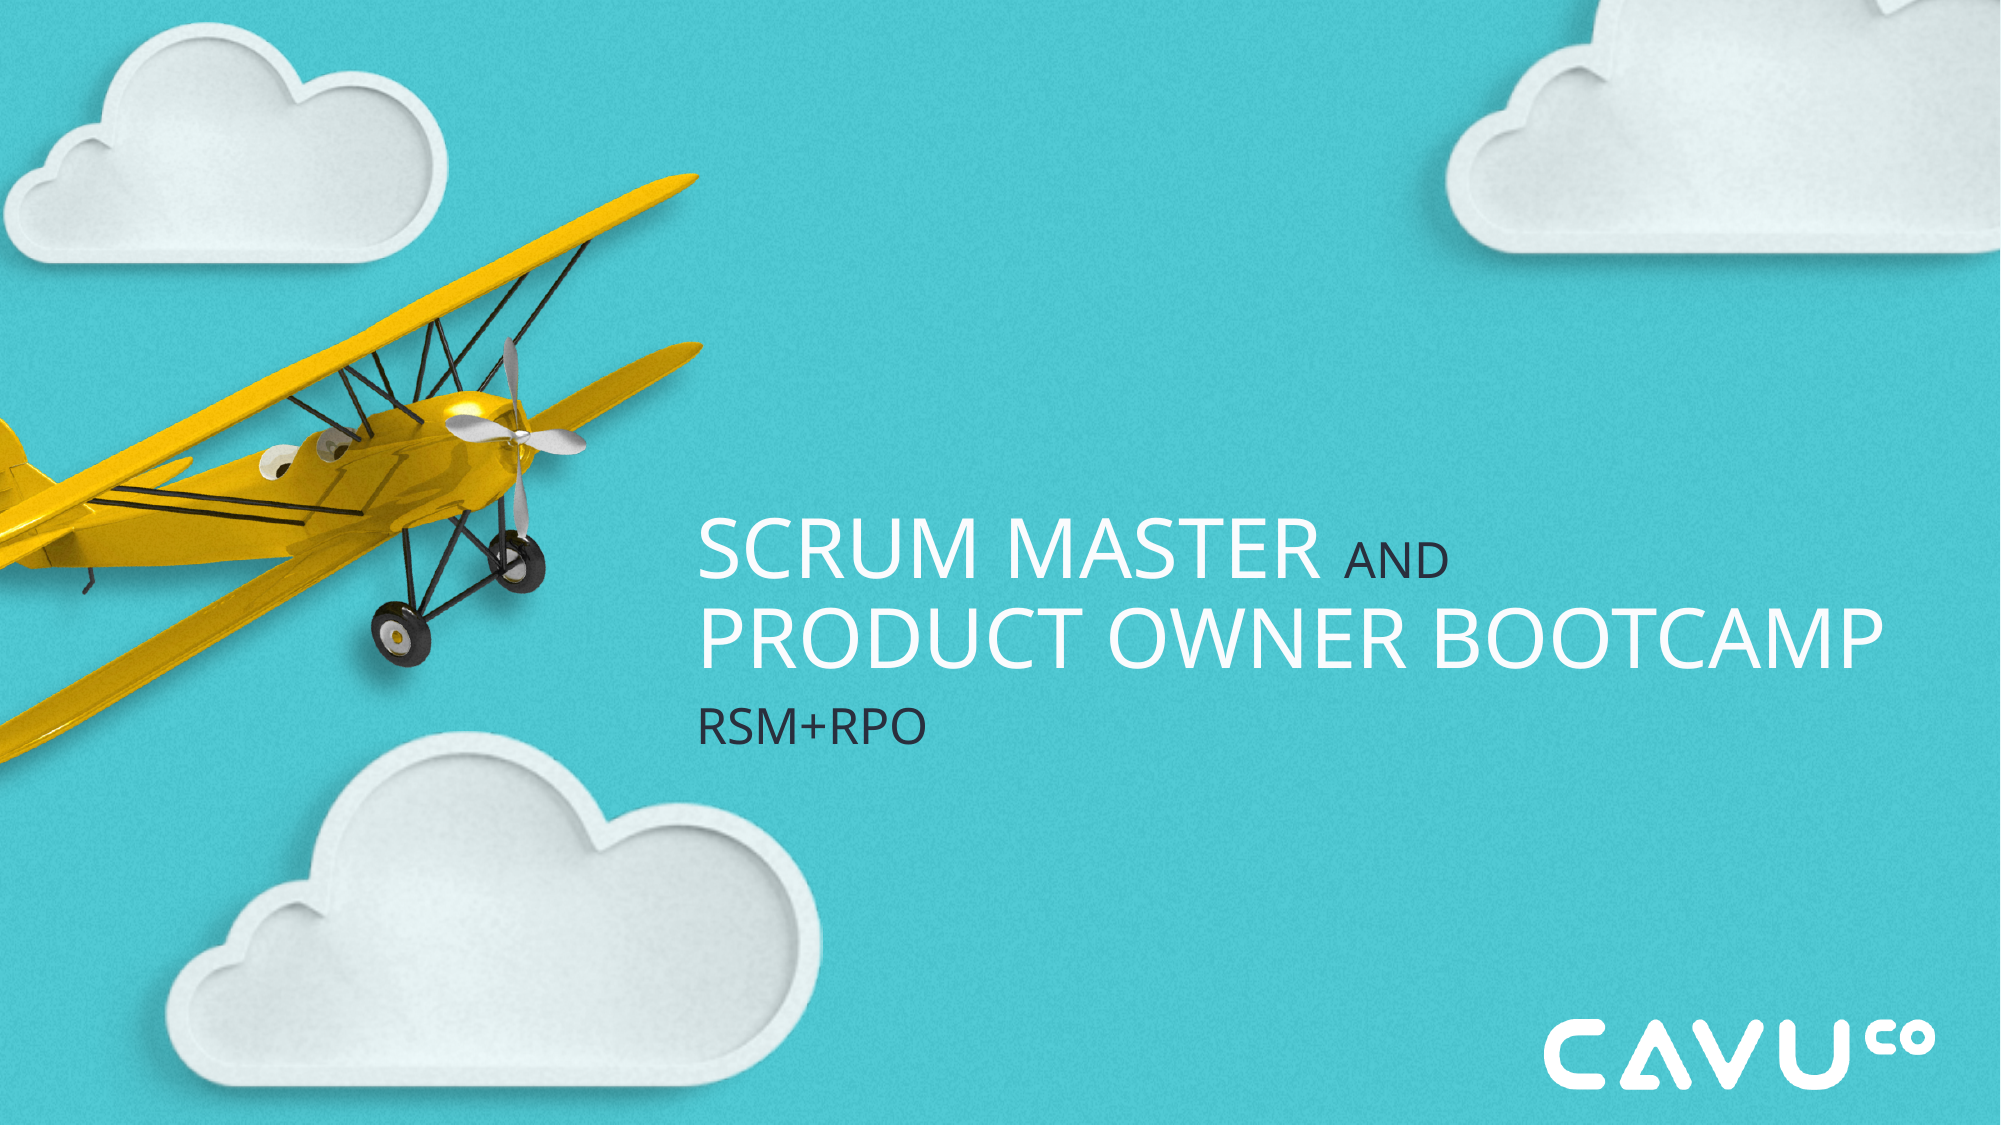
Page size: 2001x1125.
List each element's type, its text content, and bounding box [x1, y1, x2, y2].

picture [0, 0, 2001, 1125]
title SCRUM MASTER AND PRODUCT OWNER BOOTCAMP [681, 302, 1963, 693]
subtitle RSM+RPO [681, 693, 2000, 966]
